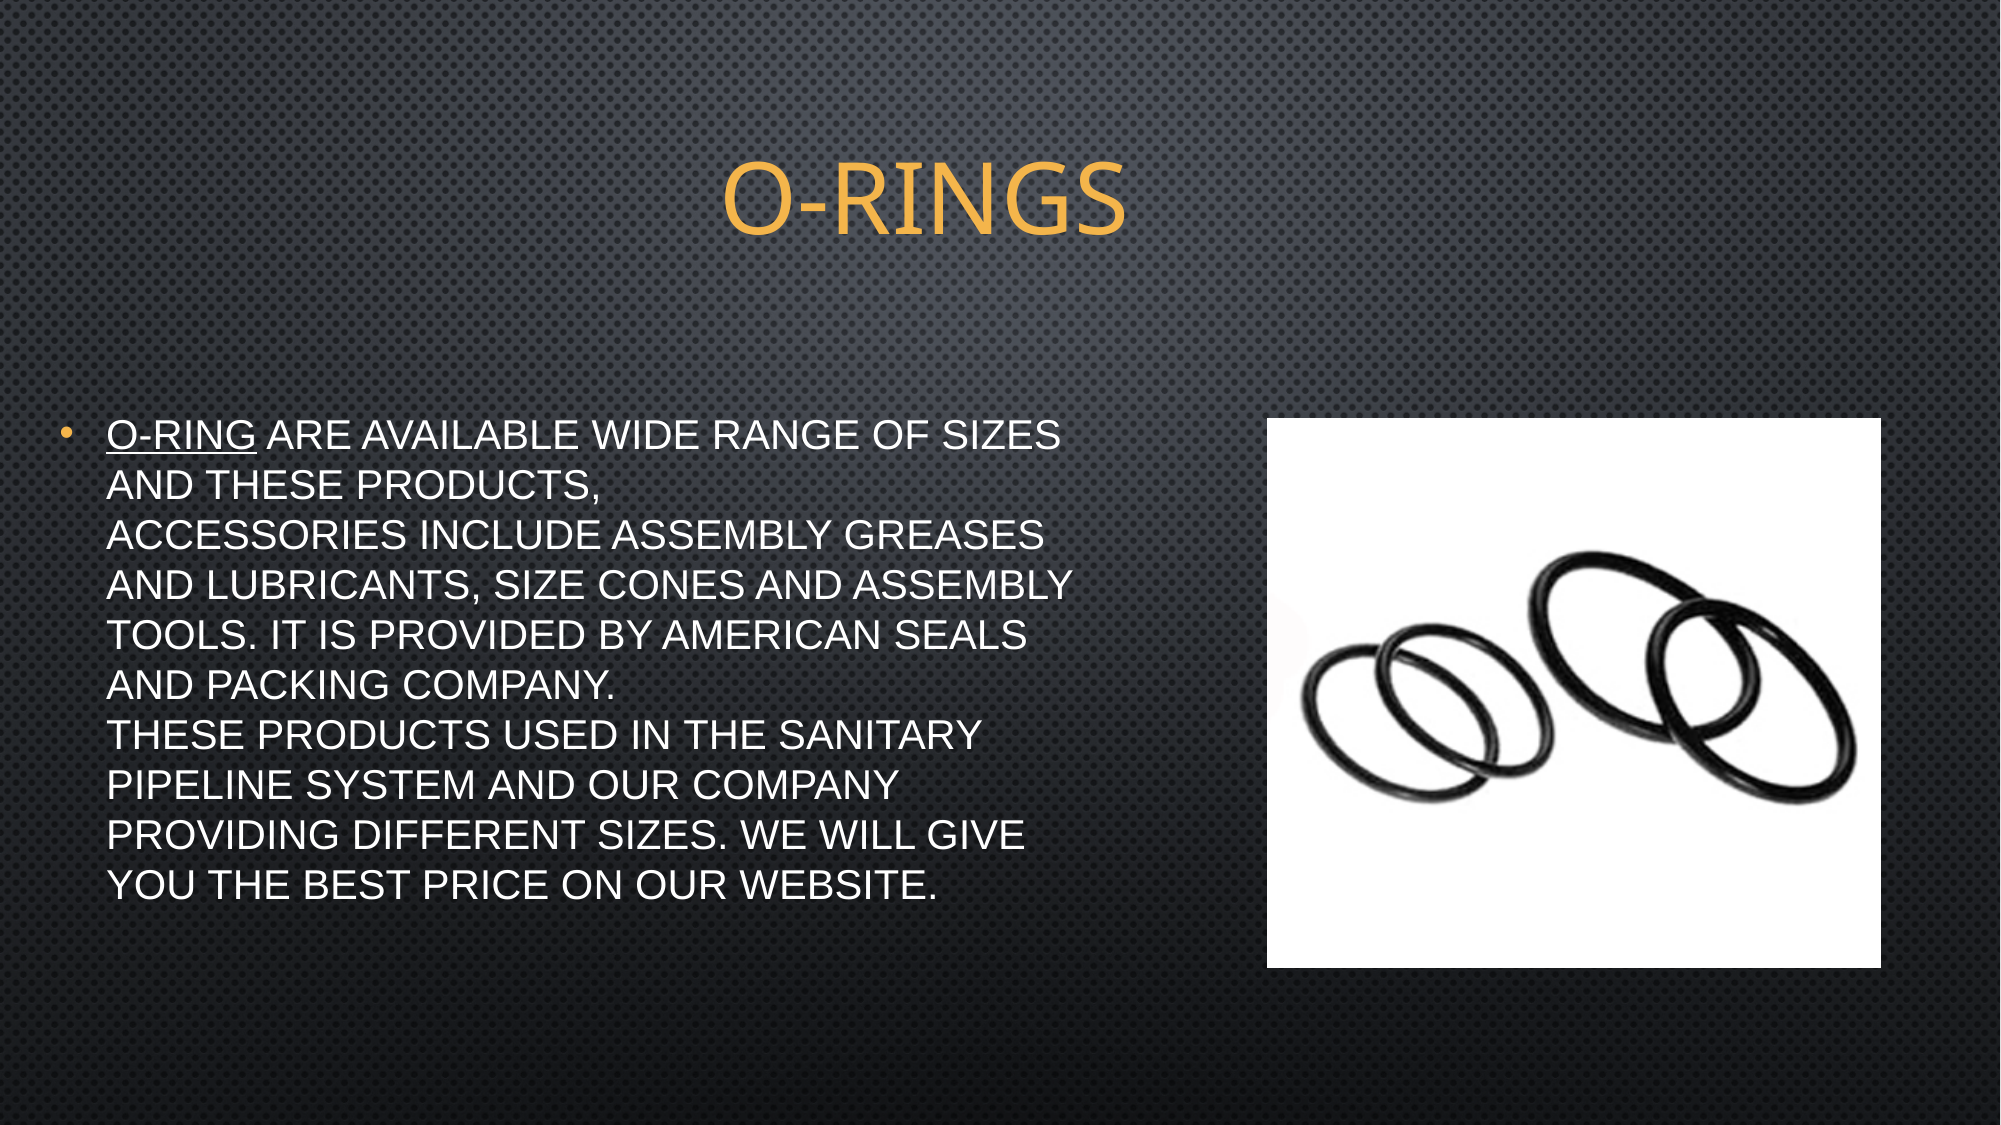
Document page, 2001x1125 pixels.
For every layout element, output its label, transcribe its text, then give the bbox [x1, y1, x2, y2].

picture [1267, 418, 1881, 968]
list O-ring are available wide range of sizes and these products, accessories include assembly greases and lubricants, size cones and assembly tools. It is provided by American seals and packing company. These products used in the sanitary pipeline system and our company providing different sizes. We will give you the best price on our website. [44, 338, 1105, 1048]
title O-Rings [187, 99, 1813, 290]
